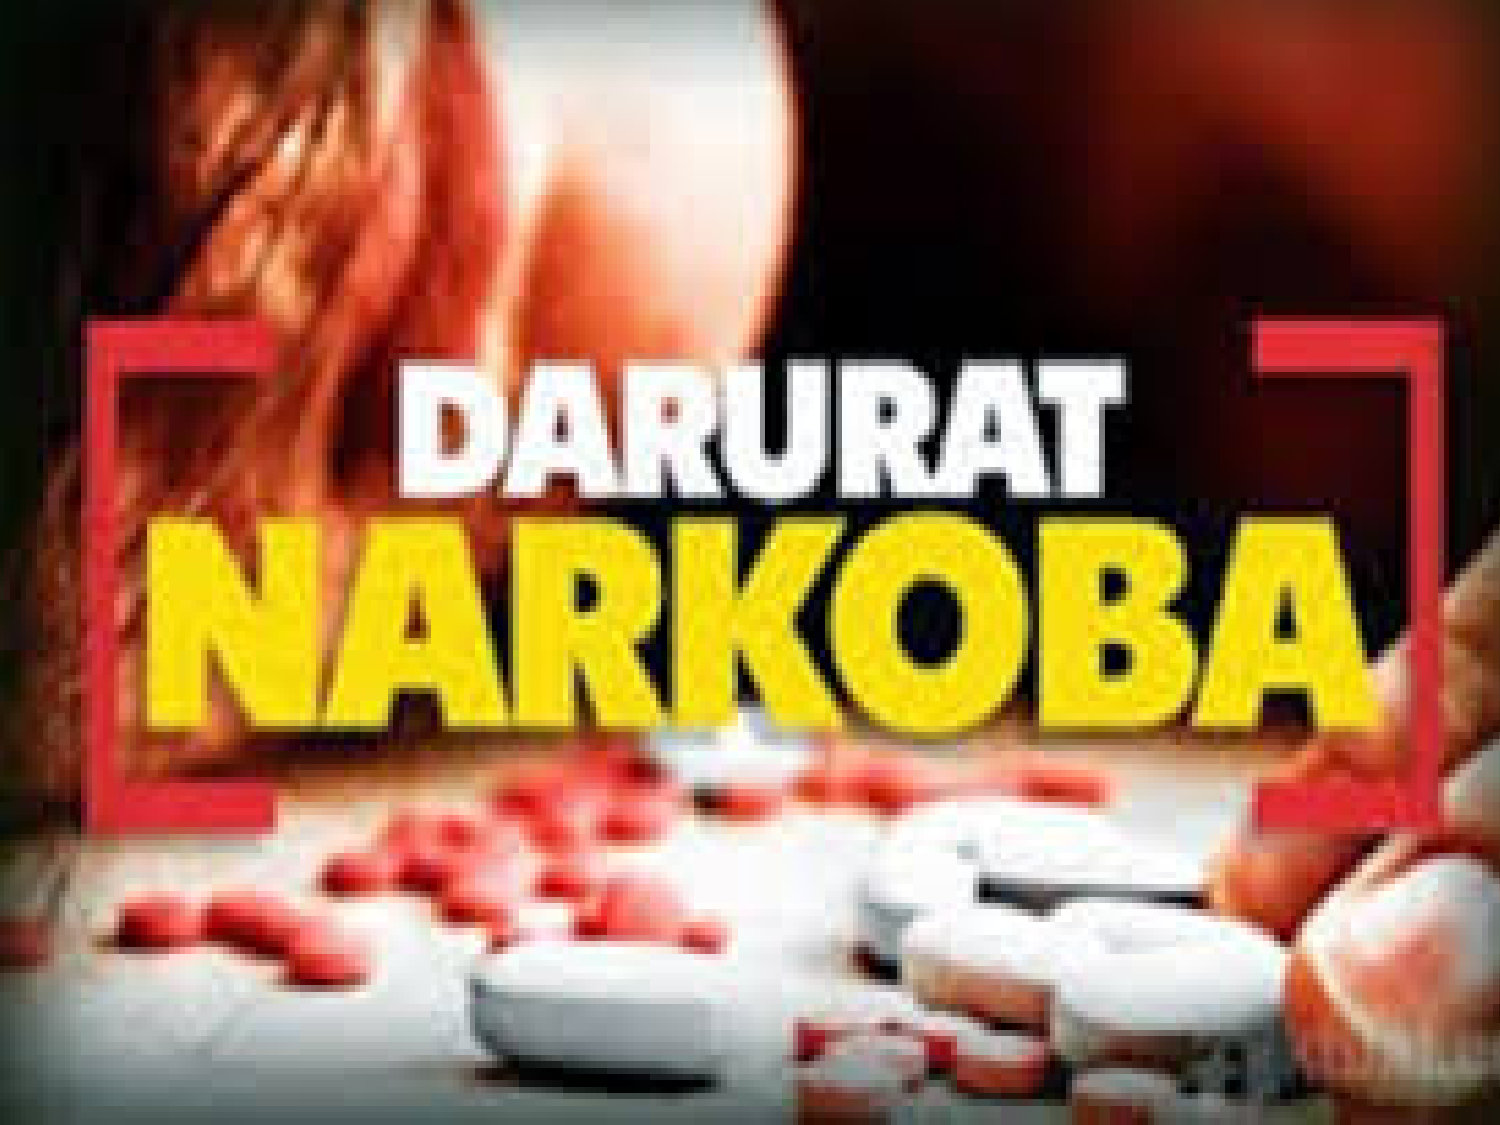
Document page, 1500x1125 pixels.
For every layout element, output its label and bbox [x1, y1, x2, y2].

list [0, 0, 1500, 1125]
